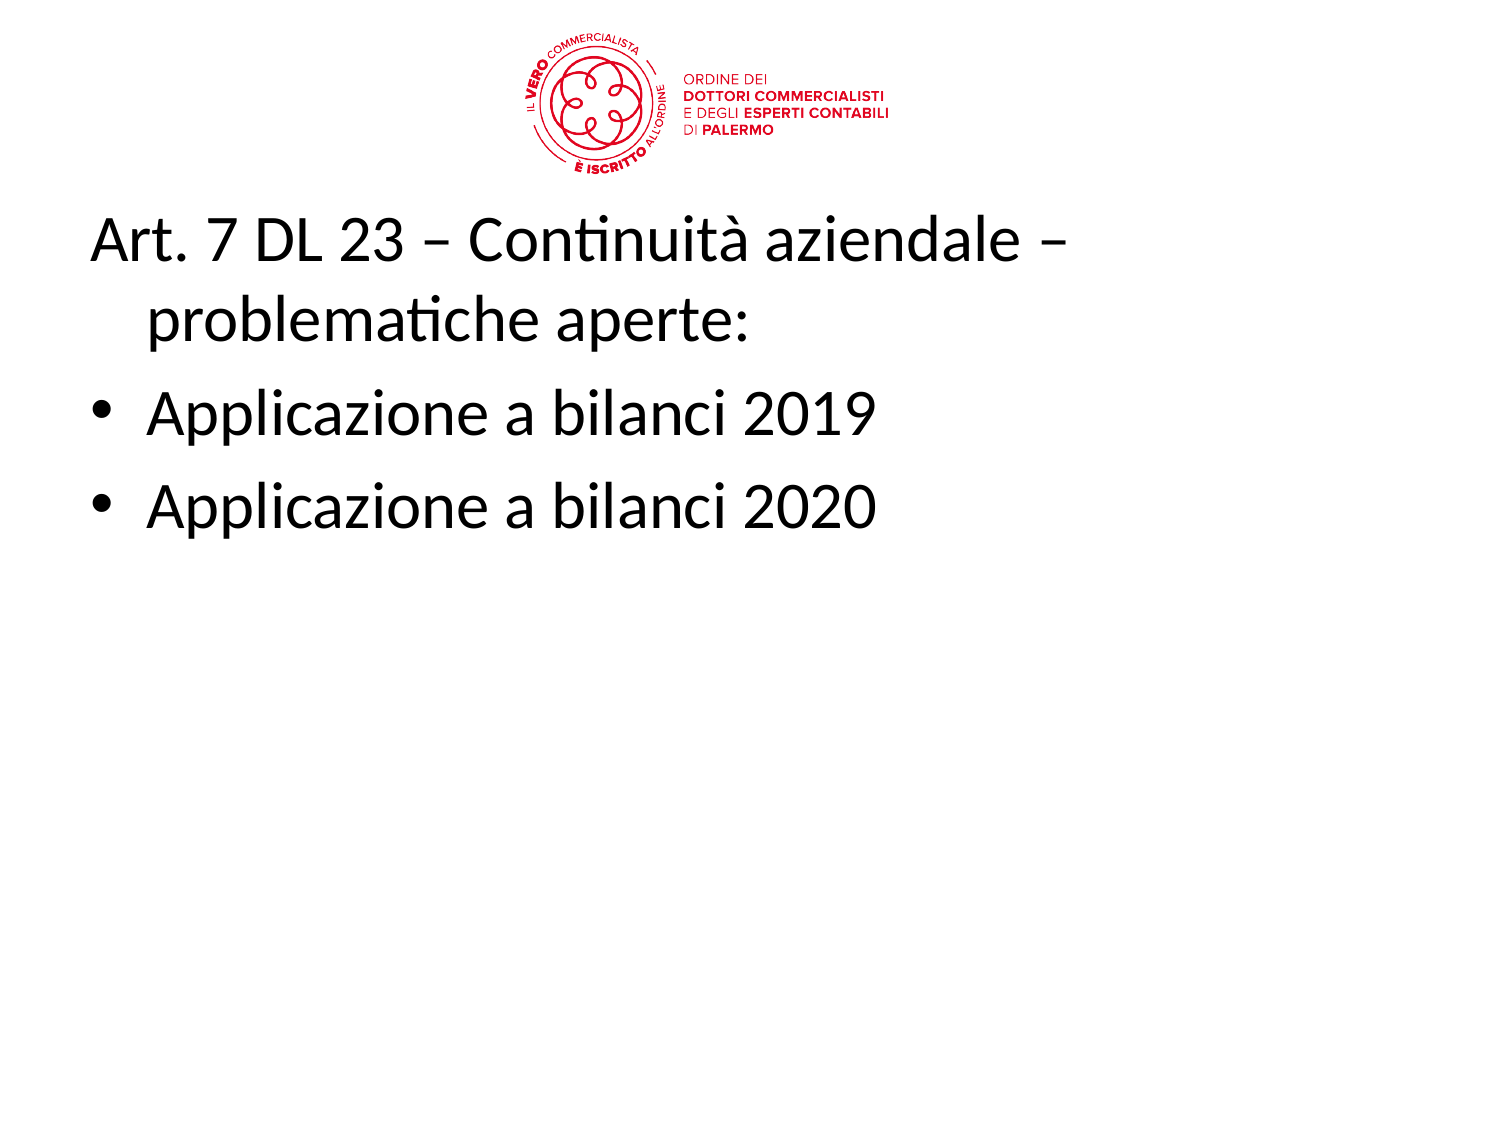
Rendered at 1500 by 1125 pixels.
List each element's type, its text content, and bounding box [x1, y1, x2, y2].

list Art. 7 DL 23 – Continuità aziendale – problematiche aperte: Applicazione a bilanci 2019 Applicazione a bilanci 2020 [75, 187, 1425, 1005]
picture [491, 0, 923, 207]
